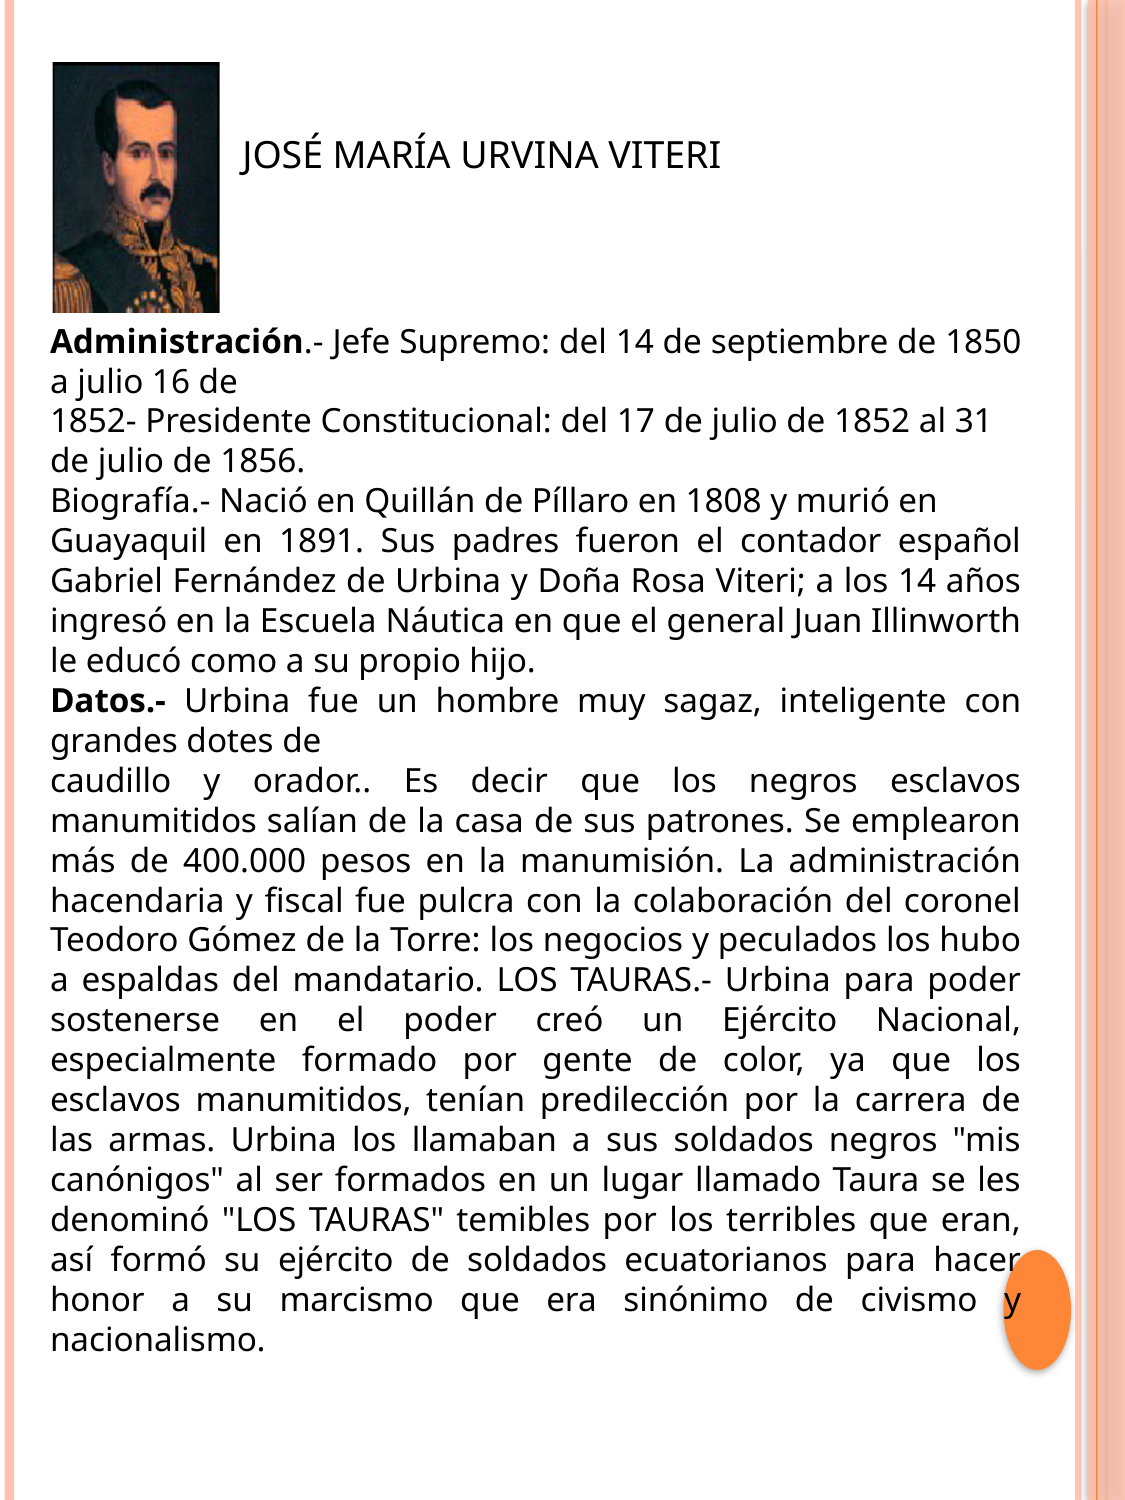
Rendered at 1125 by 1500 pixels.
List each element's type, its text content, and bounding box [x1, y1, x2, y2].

text_box Administración.- Jefe Supremo: del 14 de septiembre de 1850 a julio 16 de 1852- Presidente Constitucional: del 17 de julio de 1852 al 31 de julio de 1856. Biografía.- Nació en Quillán de Píllaro en 1808 y murió en Guayaquil en 1891. Sus padres fueron el contador español Gabriel Fernández de Urbina y Doña Rosa Viteri; a los 14 años ingresó en la Escuela Náutica en que el general Juan Illinworth le educó como a su propio hijo. Datos.- Urbina fue un hombre muy sagaz, inteligente con grandes dotes de caudillo y orador.. Es decir que los negros esclavos manumitidos salían de la casa de sus patrones. Se emplearon más de 400.000 pesos en la manumisión. La administración hacendaria y fiscal fue pulcra con la colaboración del coronel Teodoro Gómez de la Torre: los negocios y peculados los hubo a espaldas del mandatario. LOS TAURAS.- Urbina para poder sostenerse en el poder creó un Ejército Nacional, especialmente formado por gente de color, ya que los esclavos manumitidos, tenían predilección por la carrera de las armas. Urbina los llamaban a sus soldados negros "mis canónigos" al ser formados en un lugar llamado Taura se les denominó "LOS TAURAS" temibles por los terribles que eran, así formó su ejército de soldados ecuatorianos para hacer honor a su marcismo que era sinónimo de civismo y nacionalismo. [35, 312, 1038, 1411]
picture [52, 61, 221, 313]
text_box JOSÉ MARÍA URVINA VITERI [227, 123, 845, 229]
